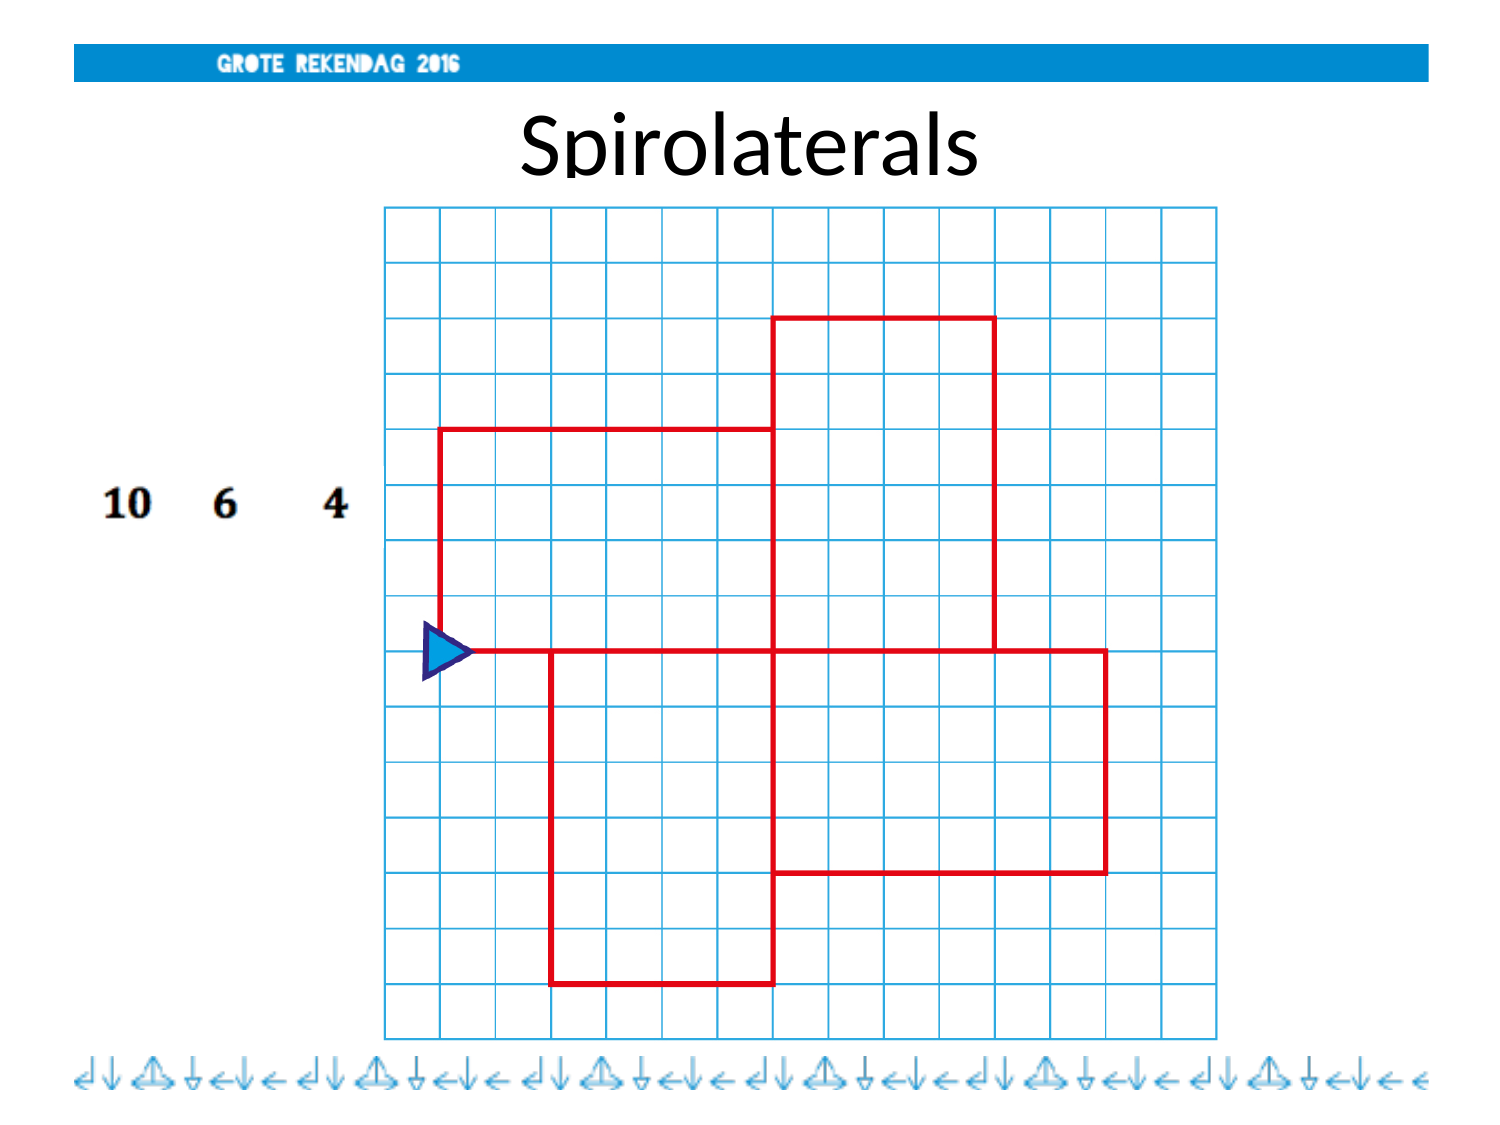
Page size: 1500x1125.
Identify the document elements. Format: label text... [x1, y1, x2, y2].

picture [73, 178, 1429, 1090]
picture [217, 54, 284, 72]
picture [296, 54, 405, 72]
title Spirolaterals [75, 90, 1425, 233]
picture [417, 54, 459, 72]
